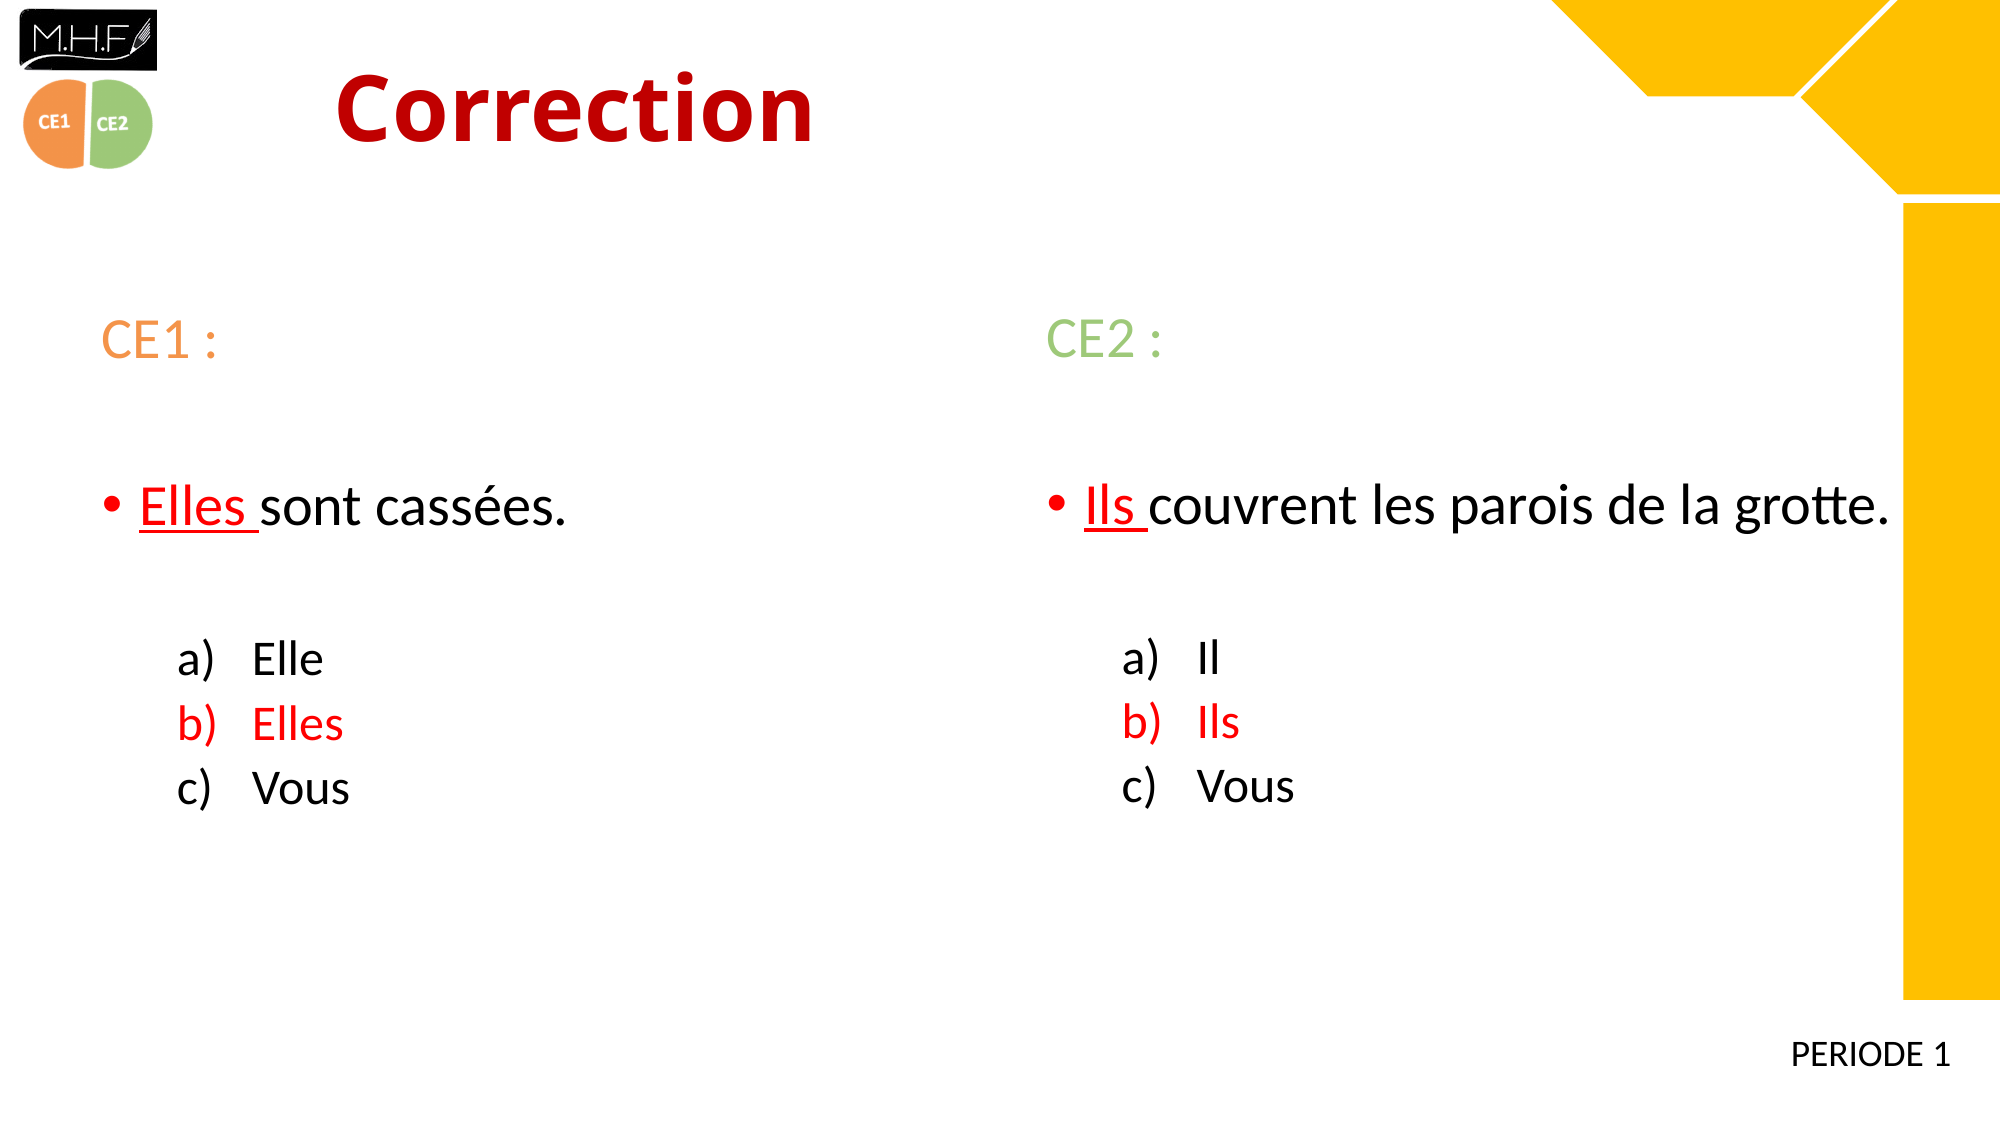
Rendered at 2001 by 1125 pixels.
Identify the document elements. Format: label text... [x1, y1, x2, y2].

text_box CE2 : Ils couvrent les parois de la grotte. Il Ils Vous [1031, 299, 1913, 1014]
text_box [1799, 0, 2000, 196]
text_box [1549, 0, 1892, 98]
text_box [1902, 202, 2000, 1001]
picture [1, 7, 177, 207]
title Correction [318, 3, 1865, 221]
list CE1 : Elles sont cassées. Elle Elles Vous [86, 300, 897, 1015]
text_box PERIODE 1 [1362, 1021, 1967, 1125]
